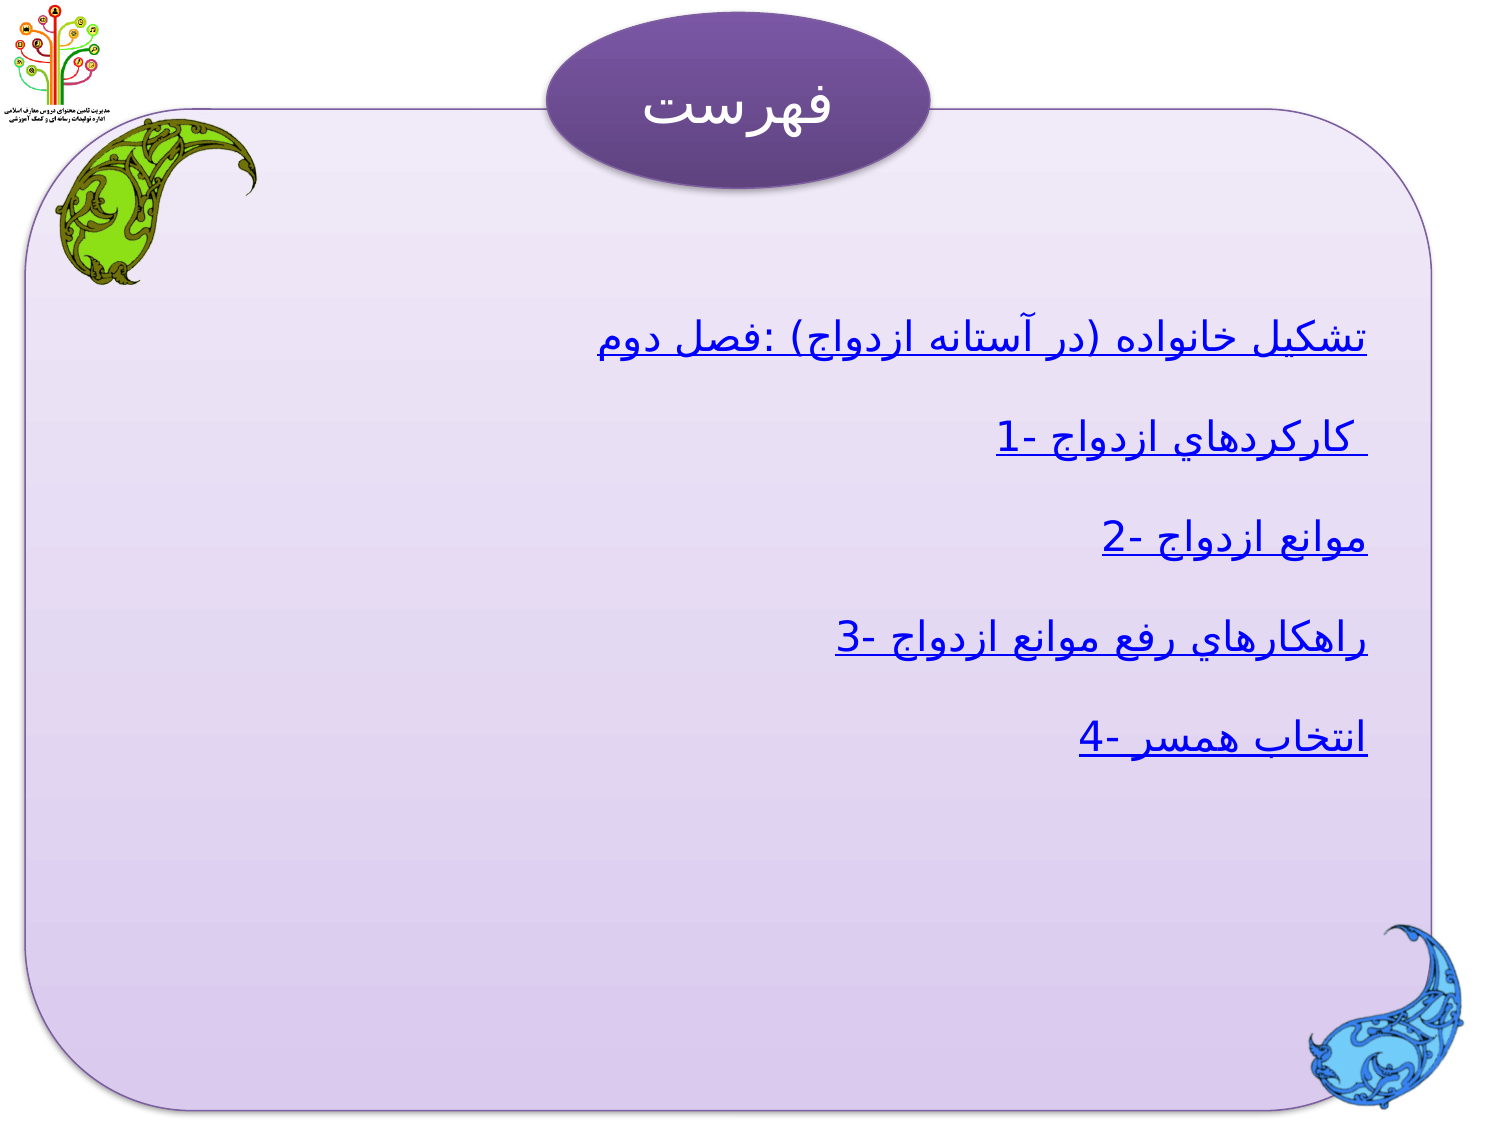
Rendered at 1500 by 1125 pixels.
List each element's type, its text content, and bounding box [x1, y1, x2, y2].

picture [0, 3, 277, 310]
text_box فهرست [545, 11, 931, 190]
picture [1287, 906, 1500, 1125]
text_box فصل دوم: تشكيل خانواده (در آستانه ازدواج) 1- كاركردهاي ازدواج 2- موانع ازدواج 3- راهكارهاي رفع موانع ازدواج 4- انتخاب همسر [24, 108, 1433, 1112]
